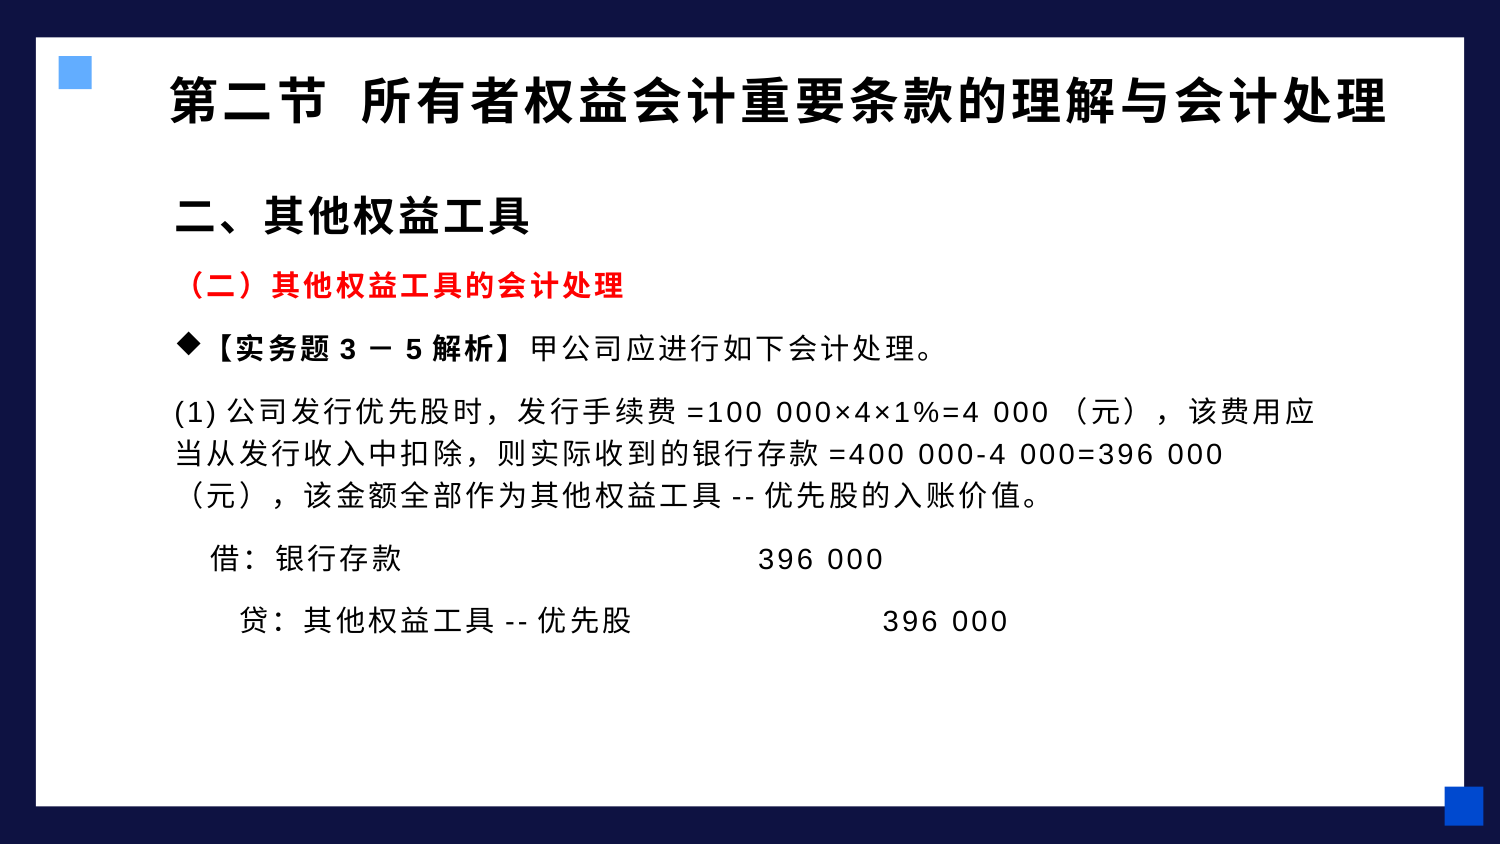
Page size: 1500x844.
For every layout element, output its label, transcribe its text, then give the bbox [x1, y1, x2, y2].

title 第二节 所有者权益会计重要条款的理解与会计处理 [141, 48, 1411, 139]
list 二、其他权益工具 （二）其他权益工具的会计处理 【实务题3－5解析】甲公司应进行如下会计处理。 (1)公司发行优先股时，发行手续费=100 000×4×1%=4 000（元），该费用应当从发行收入中扣除，则实际收到的银行存款=400 000-4 000=396 000（元），该金额全部作为其他权益工具--优先股的入账价值。 借：银行存款 396 000 贷：其他权益工具--优先股 396 000 [157, 179, 1343, 605]
